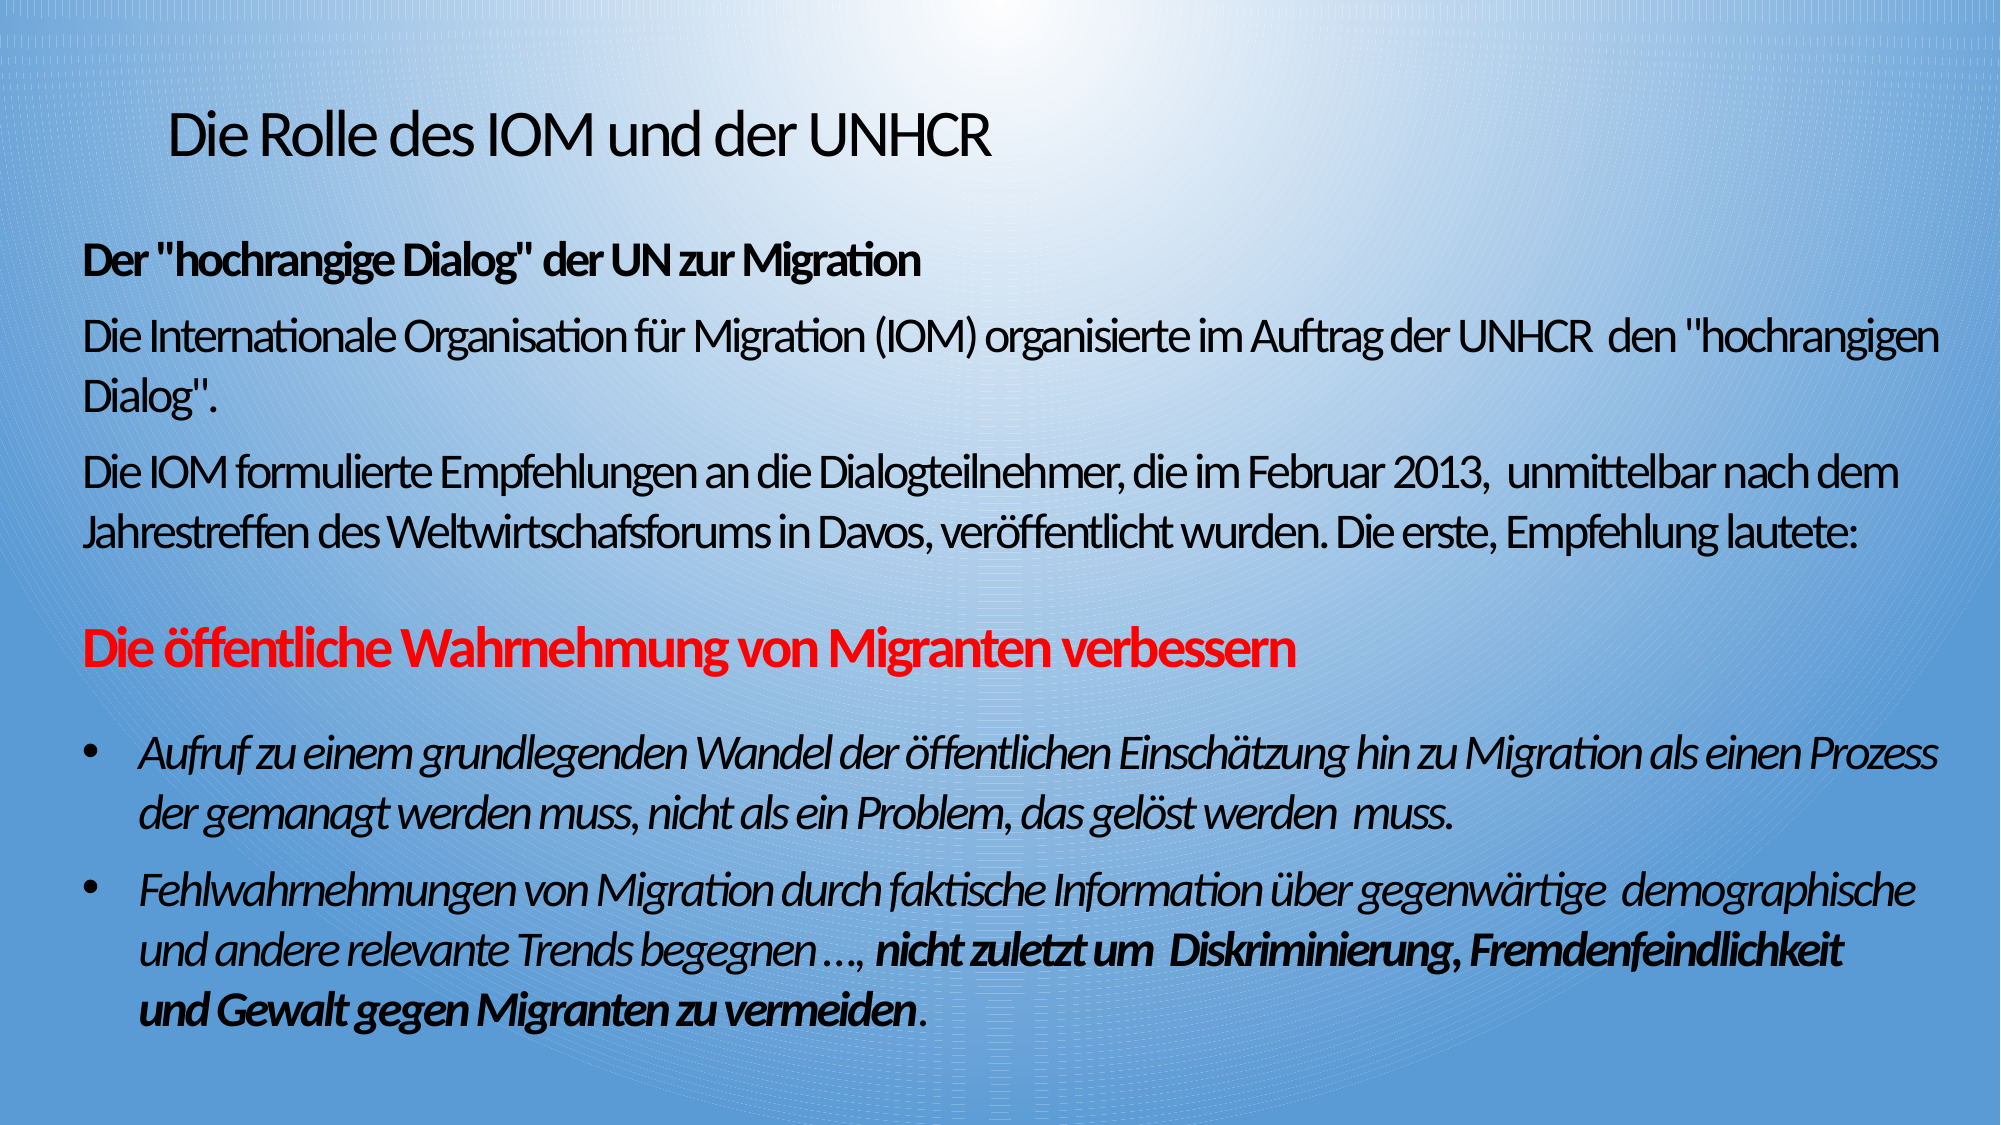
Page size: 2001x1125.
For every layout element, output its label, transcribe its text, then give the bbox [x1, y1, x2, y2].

text_box Der "hochrangige Dialog" der UN zur Migration Die Internationale Organisation für Migration (IOM) organisierte im Auftrag der UNHCR den "hochrangigen Dialog". Die IOM formulierte Empfehlungen an die Dialogteilnehmer, die im Februar 2013, unmittelbar nach dem Jahrestreffen des Weltwirtschafsforums in Davos, veröffentlicht wurden. Die erste, Empfehlung lautete: Die öffentliche Wahrnehmung von Migranten verbessern Aufruf zu einem grundlegenden Wandel der öffentlichen Einschätzung hin zu Migration als einen Prozess der gemanagt werden muss, nicht als ein Problem, das gelöst werden muss. Fehlwahrnehmungen von Migration durch faktische Information über gegenwärtige demographische und andere relevante Trends begegnen …, nicht zuletzt um Diskriminierung, Fremdenfeindlichkeit und Gewalt gegen Migranten zu vermeiden. [80, 217, 1954, 1037]
title Die Rolle des IOM und der UNHCR [165, 33, 1240, 224]
